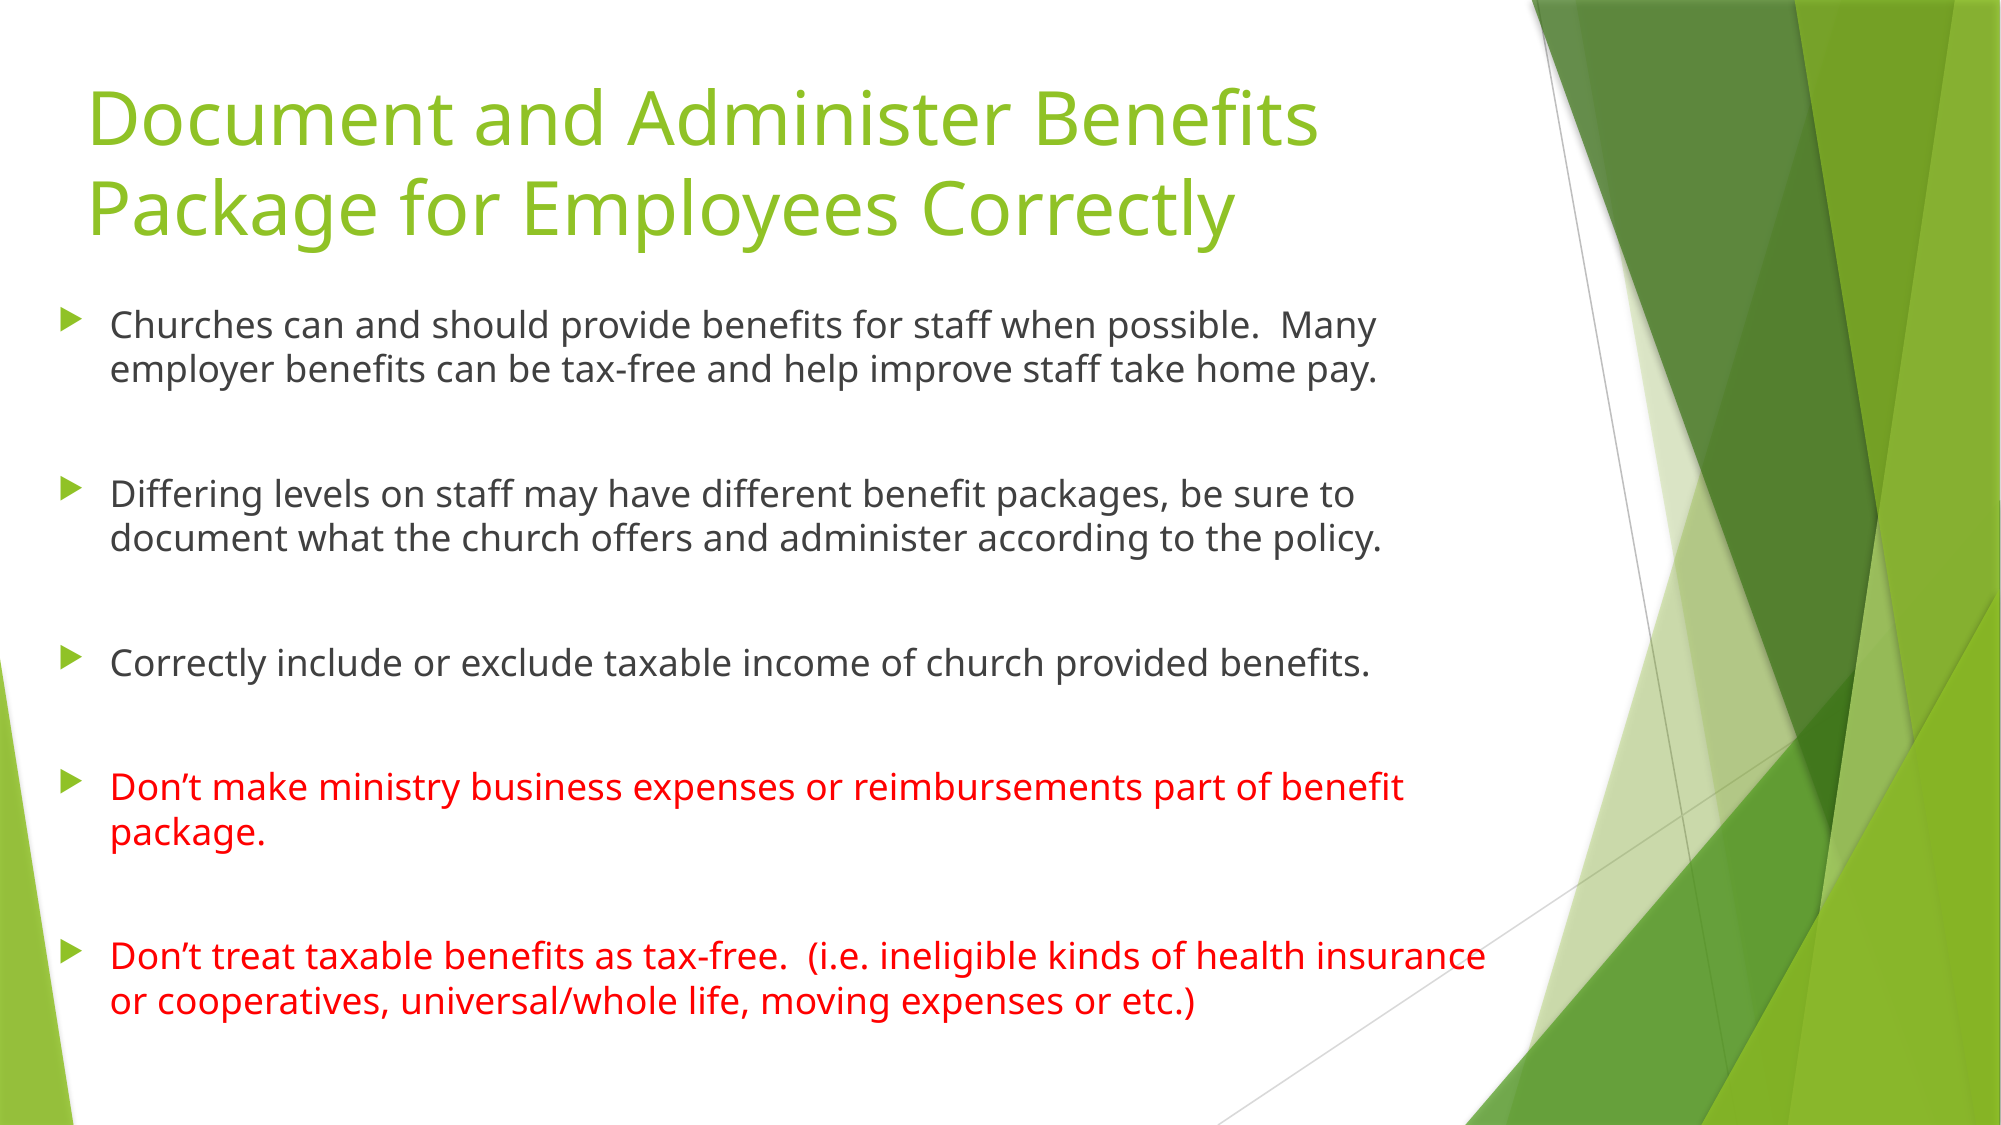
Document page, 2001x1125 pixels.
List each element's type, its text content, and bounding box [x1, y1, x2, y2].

list Churches can and should provide benefits for staff when possible. Many employer benefits can be tax-free and help improve staff take home pay. Differing levels on staff may have different benefit packages, be sure to document what the church offers and administer according to the policy. Correctly include or exclude taxable income of church provided benefits. Don’t make ministry business expenses or reimbursements part of benefit package. Don’t treat taxable benefits as tax-free. (i.e. ineligible kinds of health insurance or cooperatives, universal/whole life, moving expenses or etc.) [42, 293, 1550, 1031]
title Document and Administer Benefits Package for Employees Correctly [70, 62, 1522, 280]
